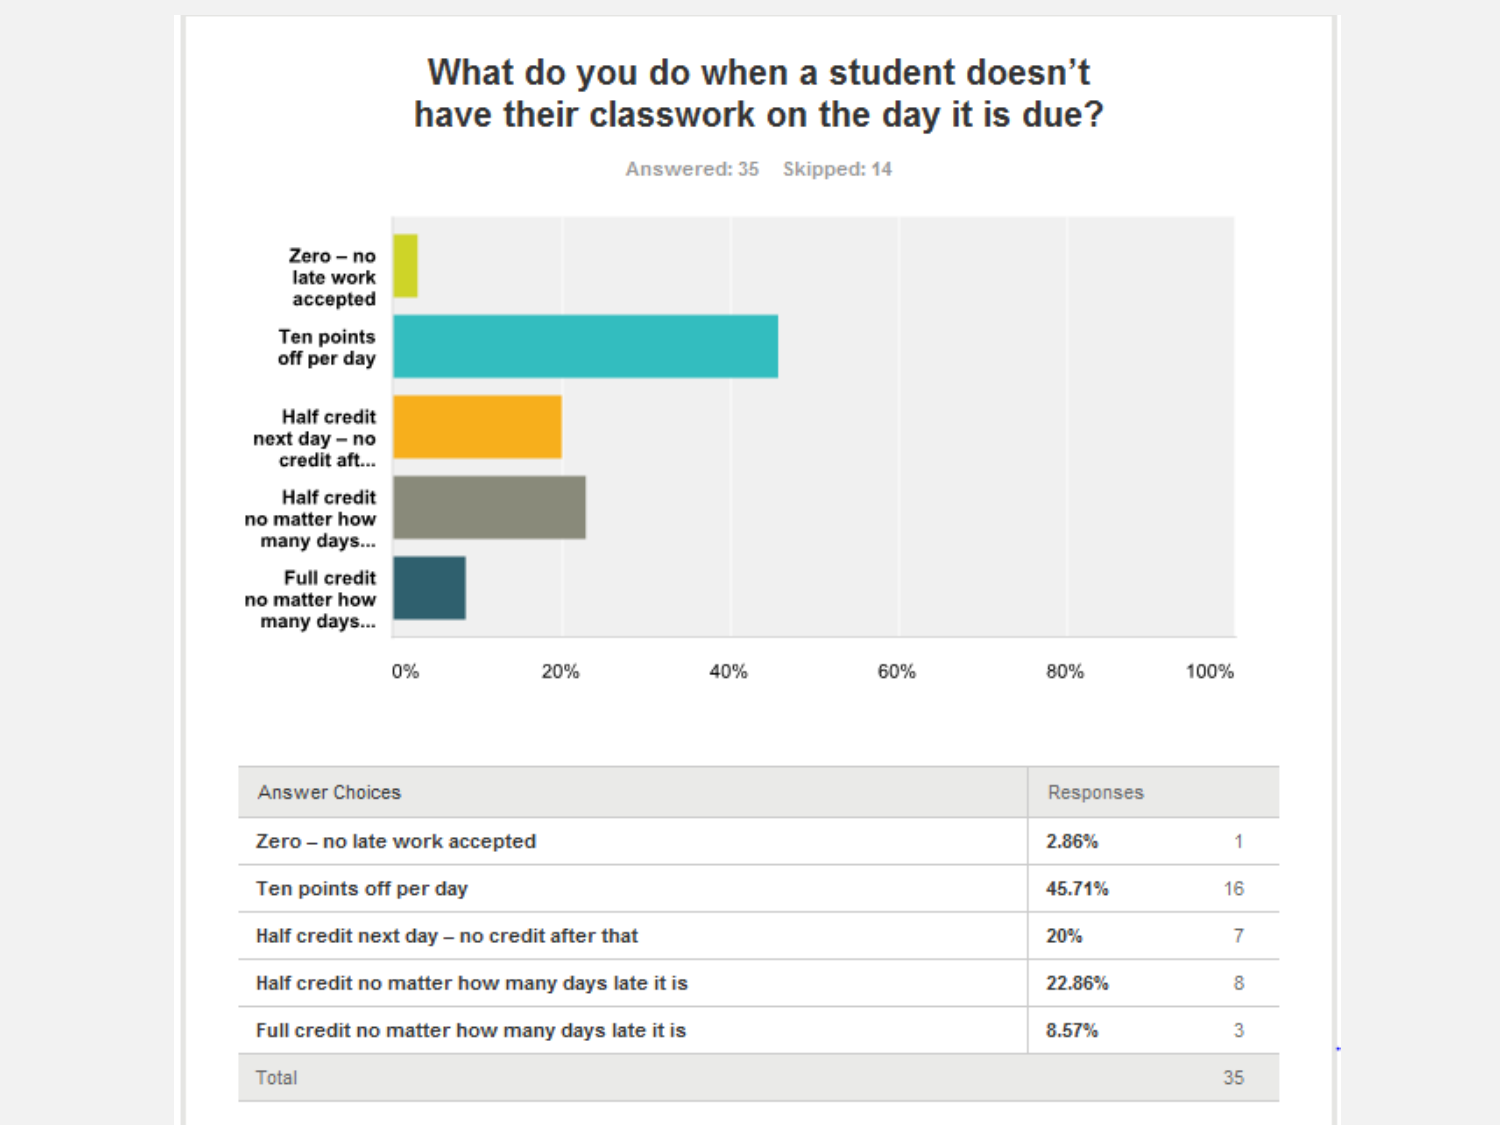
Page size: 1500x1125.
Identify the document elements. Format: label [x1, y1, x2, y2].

picture [174, 14, 1341, 1125]
